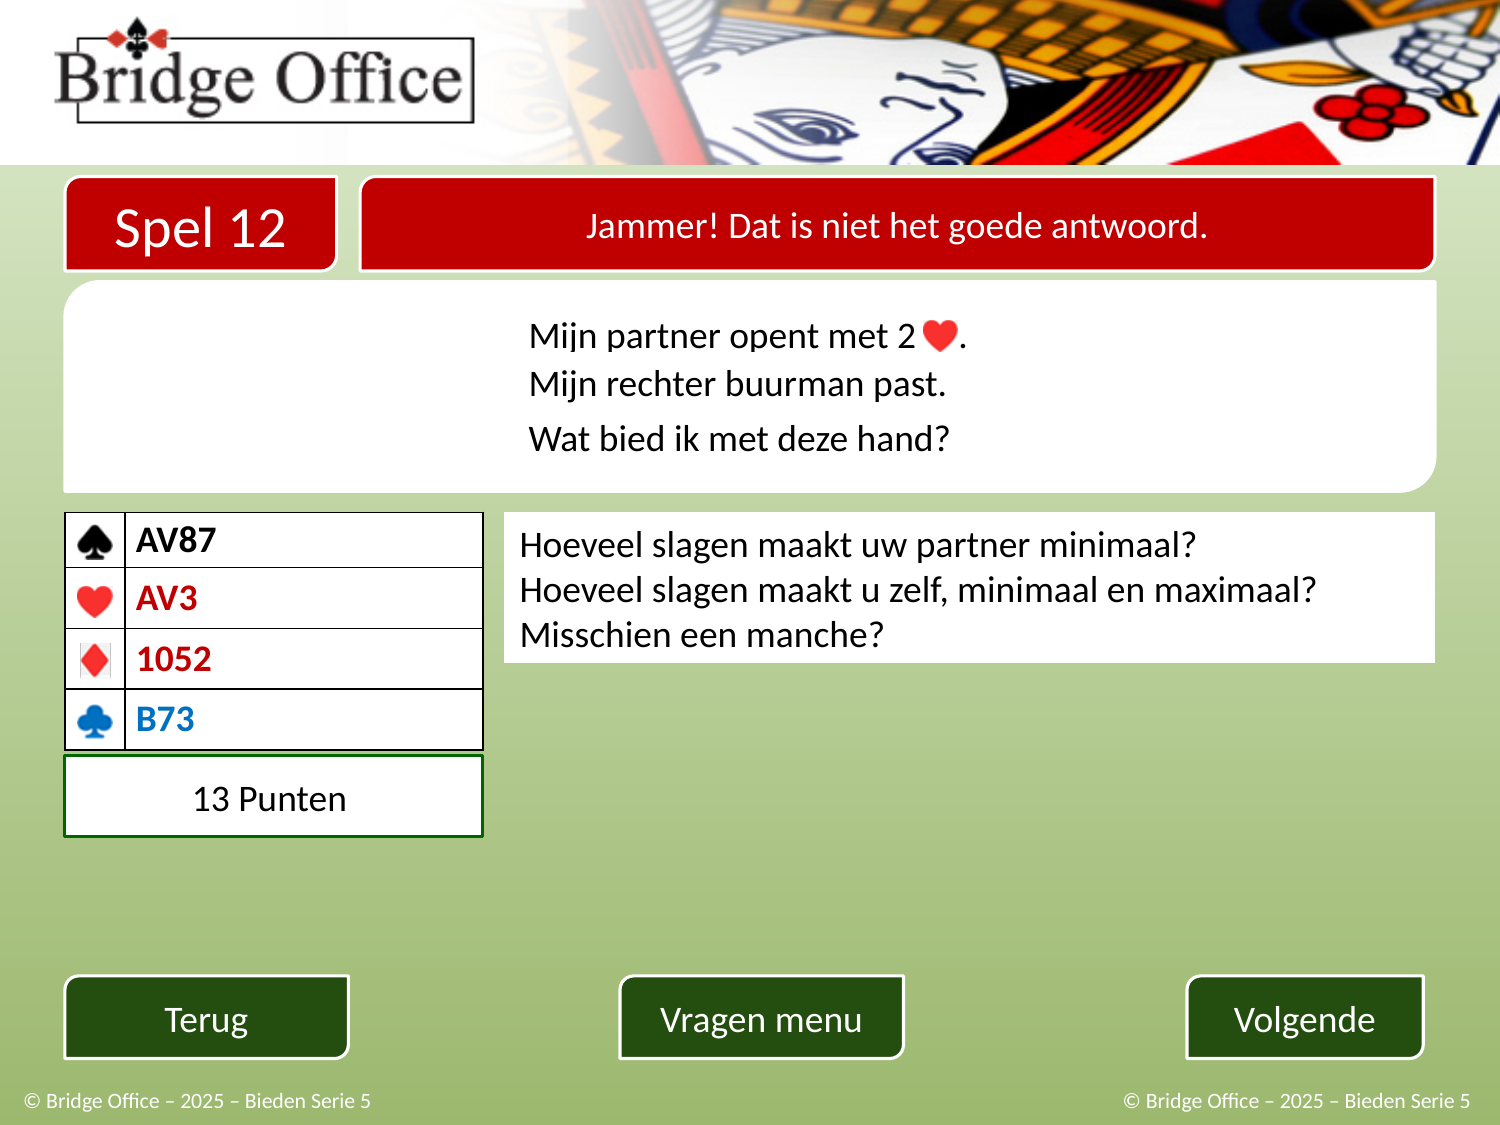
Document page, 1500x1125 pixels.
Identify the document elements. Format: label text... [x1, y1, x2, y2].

text_box © Bridge Office – 2025 – Bieden Serie 5 [1107, 1079, 1500, 1121]
table_cell [66, 690, 124, 749]
table_header [66, 513, 124, 567]
text_box [63, 280, 1437, 493]
text_box Vragen menu [618, 974, 906, 1061]
table_cell [66, 568, 124, 628]
picture [77, 585, 114, 618]
table_cell AV3 [126, 568, 482, 628]
text_box Spel 12 [63, 179, 339, 273]
text_box Wat bied ik met deze hand? [513, 406, 987, 467]
text_box Mijn partner opent met 2 . [513, 303, 1022, 364]
table_cell B73 [126, 690, 482, 749]
picture [77, 703, 114, 740]
text_box © Bridge Office – 2025 – Bieden Serie 5 [8, 1079, 393, 1121]
text_box Jammer! Dat is niet het goede antwoord. [358, 179, 1437, 273]
text_box Terug [63, 974, 350, 1061]
text_box Mijn rechter buurman past. [513, 352, 987, 406]
picture [77, 643, 114, 679]
picture [77, 524, 114, 561]
table_cell 1052 [126, 629, 482, 688]
picture [922, 319, 959, 352]
text_box Hoeveel slagen maakt uw partner minimaal? Hoeveel slagen maakt u zelf, minimaal en maximaal? Misschien een manche? [504, 512, 1435, 663]
text_box 13 Punten [63, 754, 484, 838]
picture [0, 0, 1500, 166]
text_box Volgende [1185, 974, 1425, 1061]
table_header AV87 [126, 513, 482, 567]
table_cell [66, 629, 124, 688]
